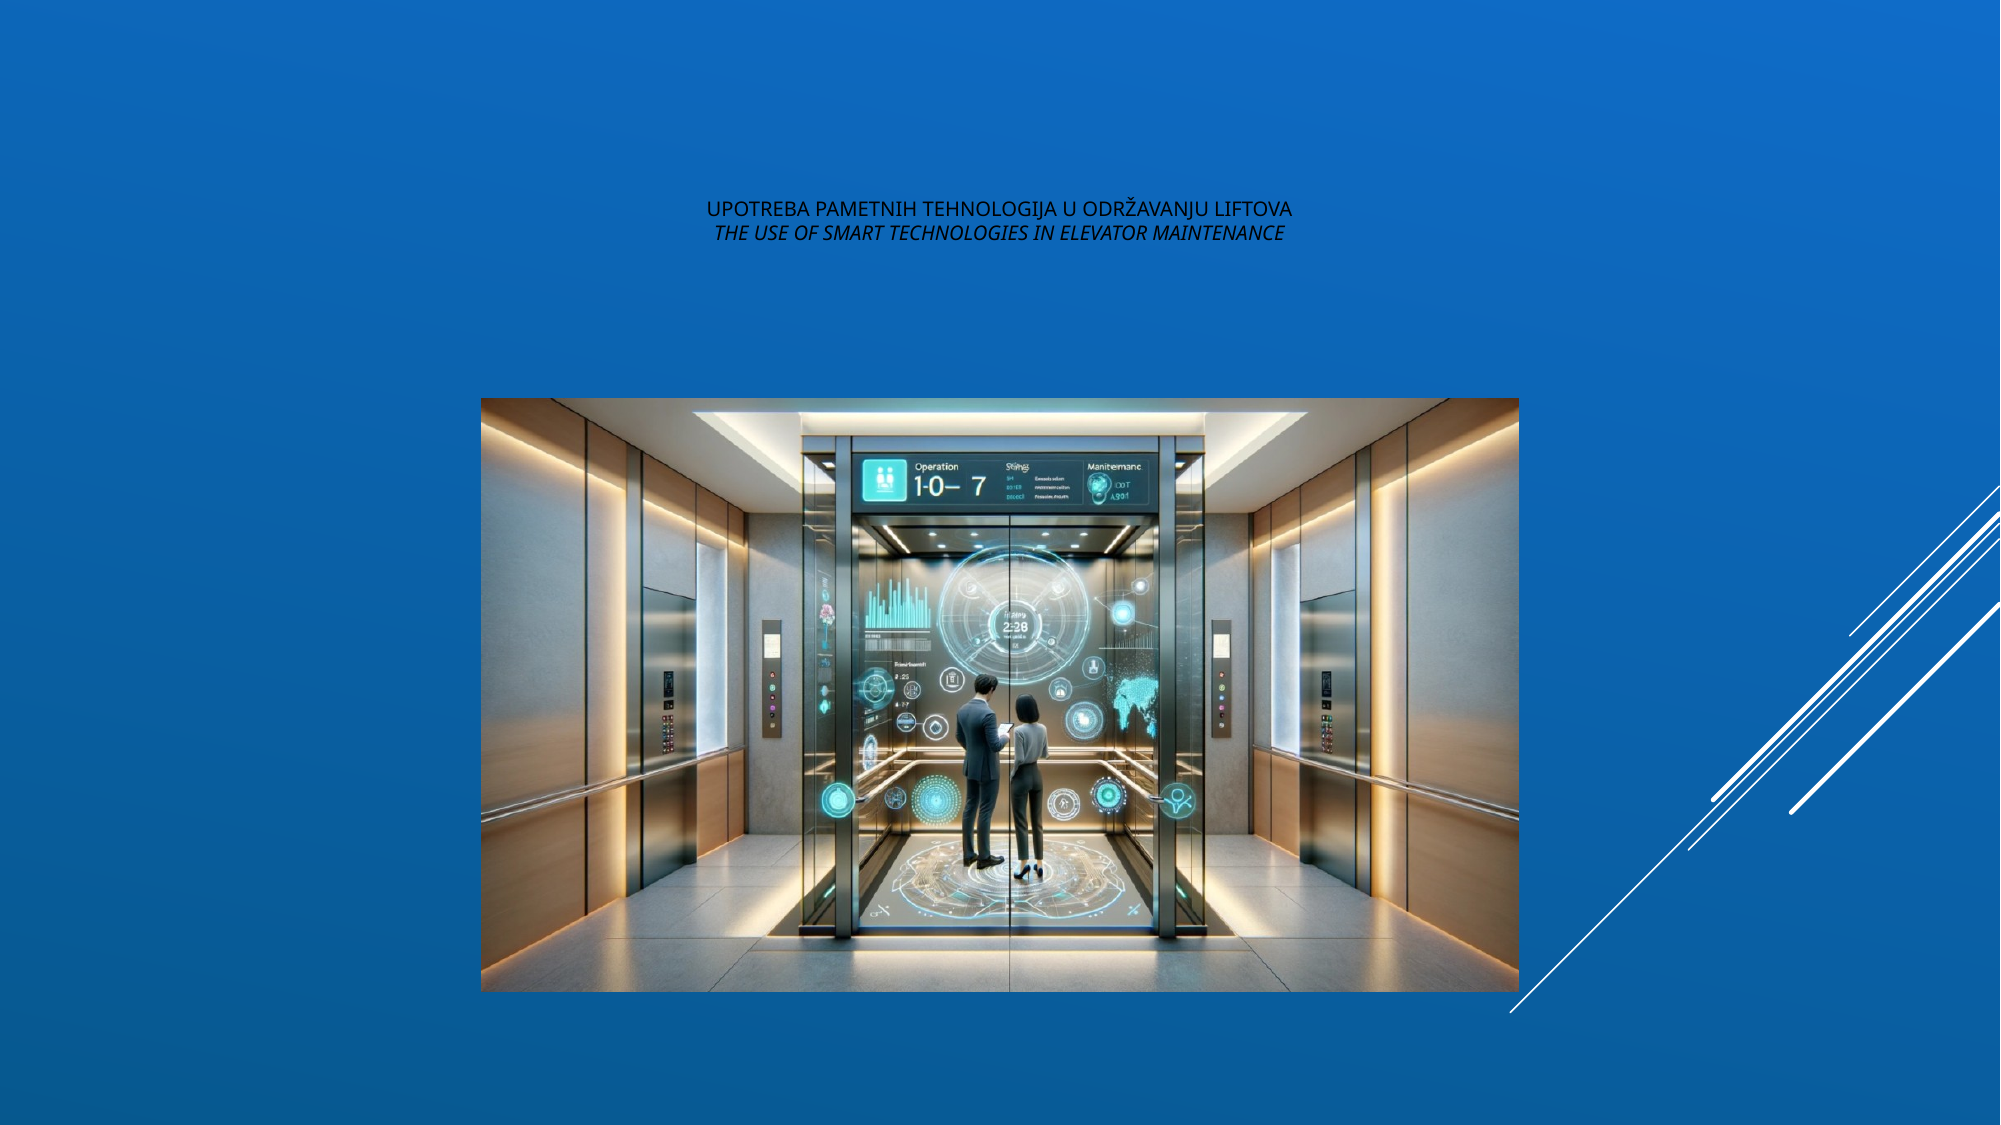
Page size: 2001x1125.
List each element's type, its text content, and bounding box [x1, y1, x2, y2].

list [480, 397, 1520, 992]
title Upotreba pametnih tehnologija u održavanju liftova The use of smart technologies in elevator maintenance [375, 187, 1625, 278]
